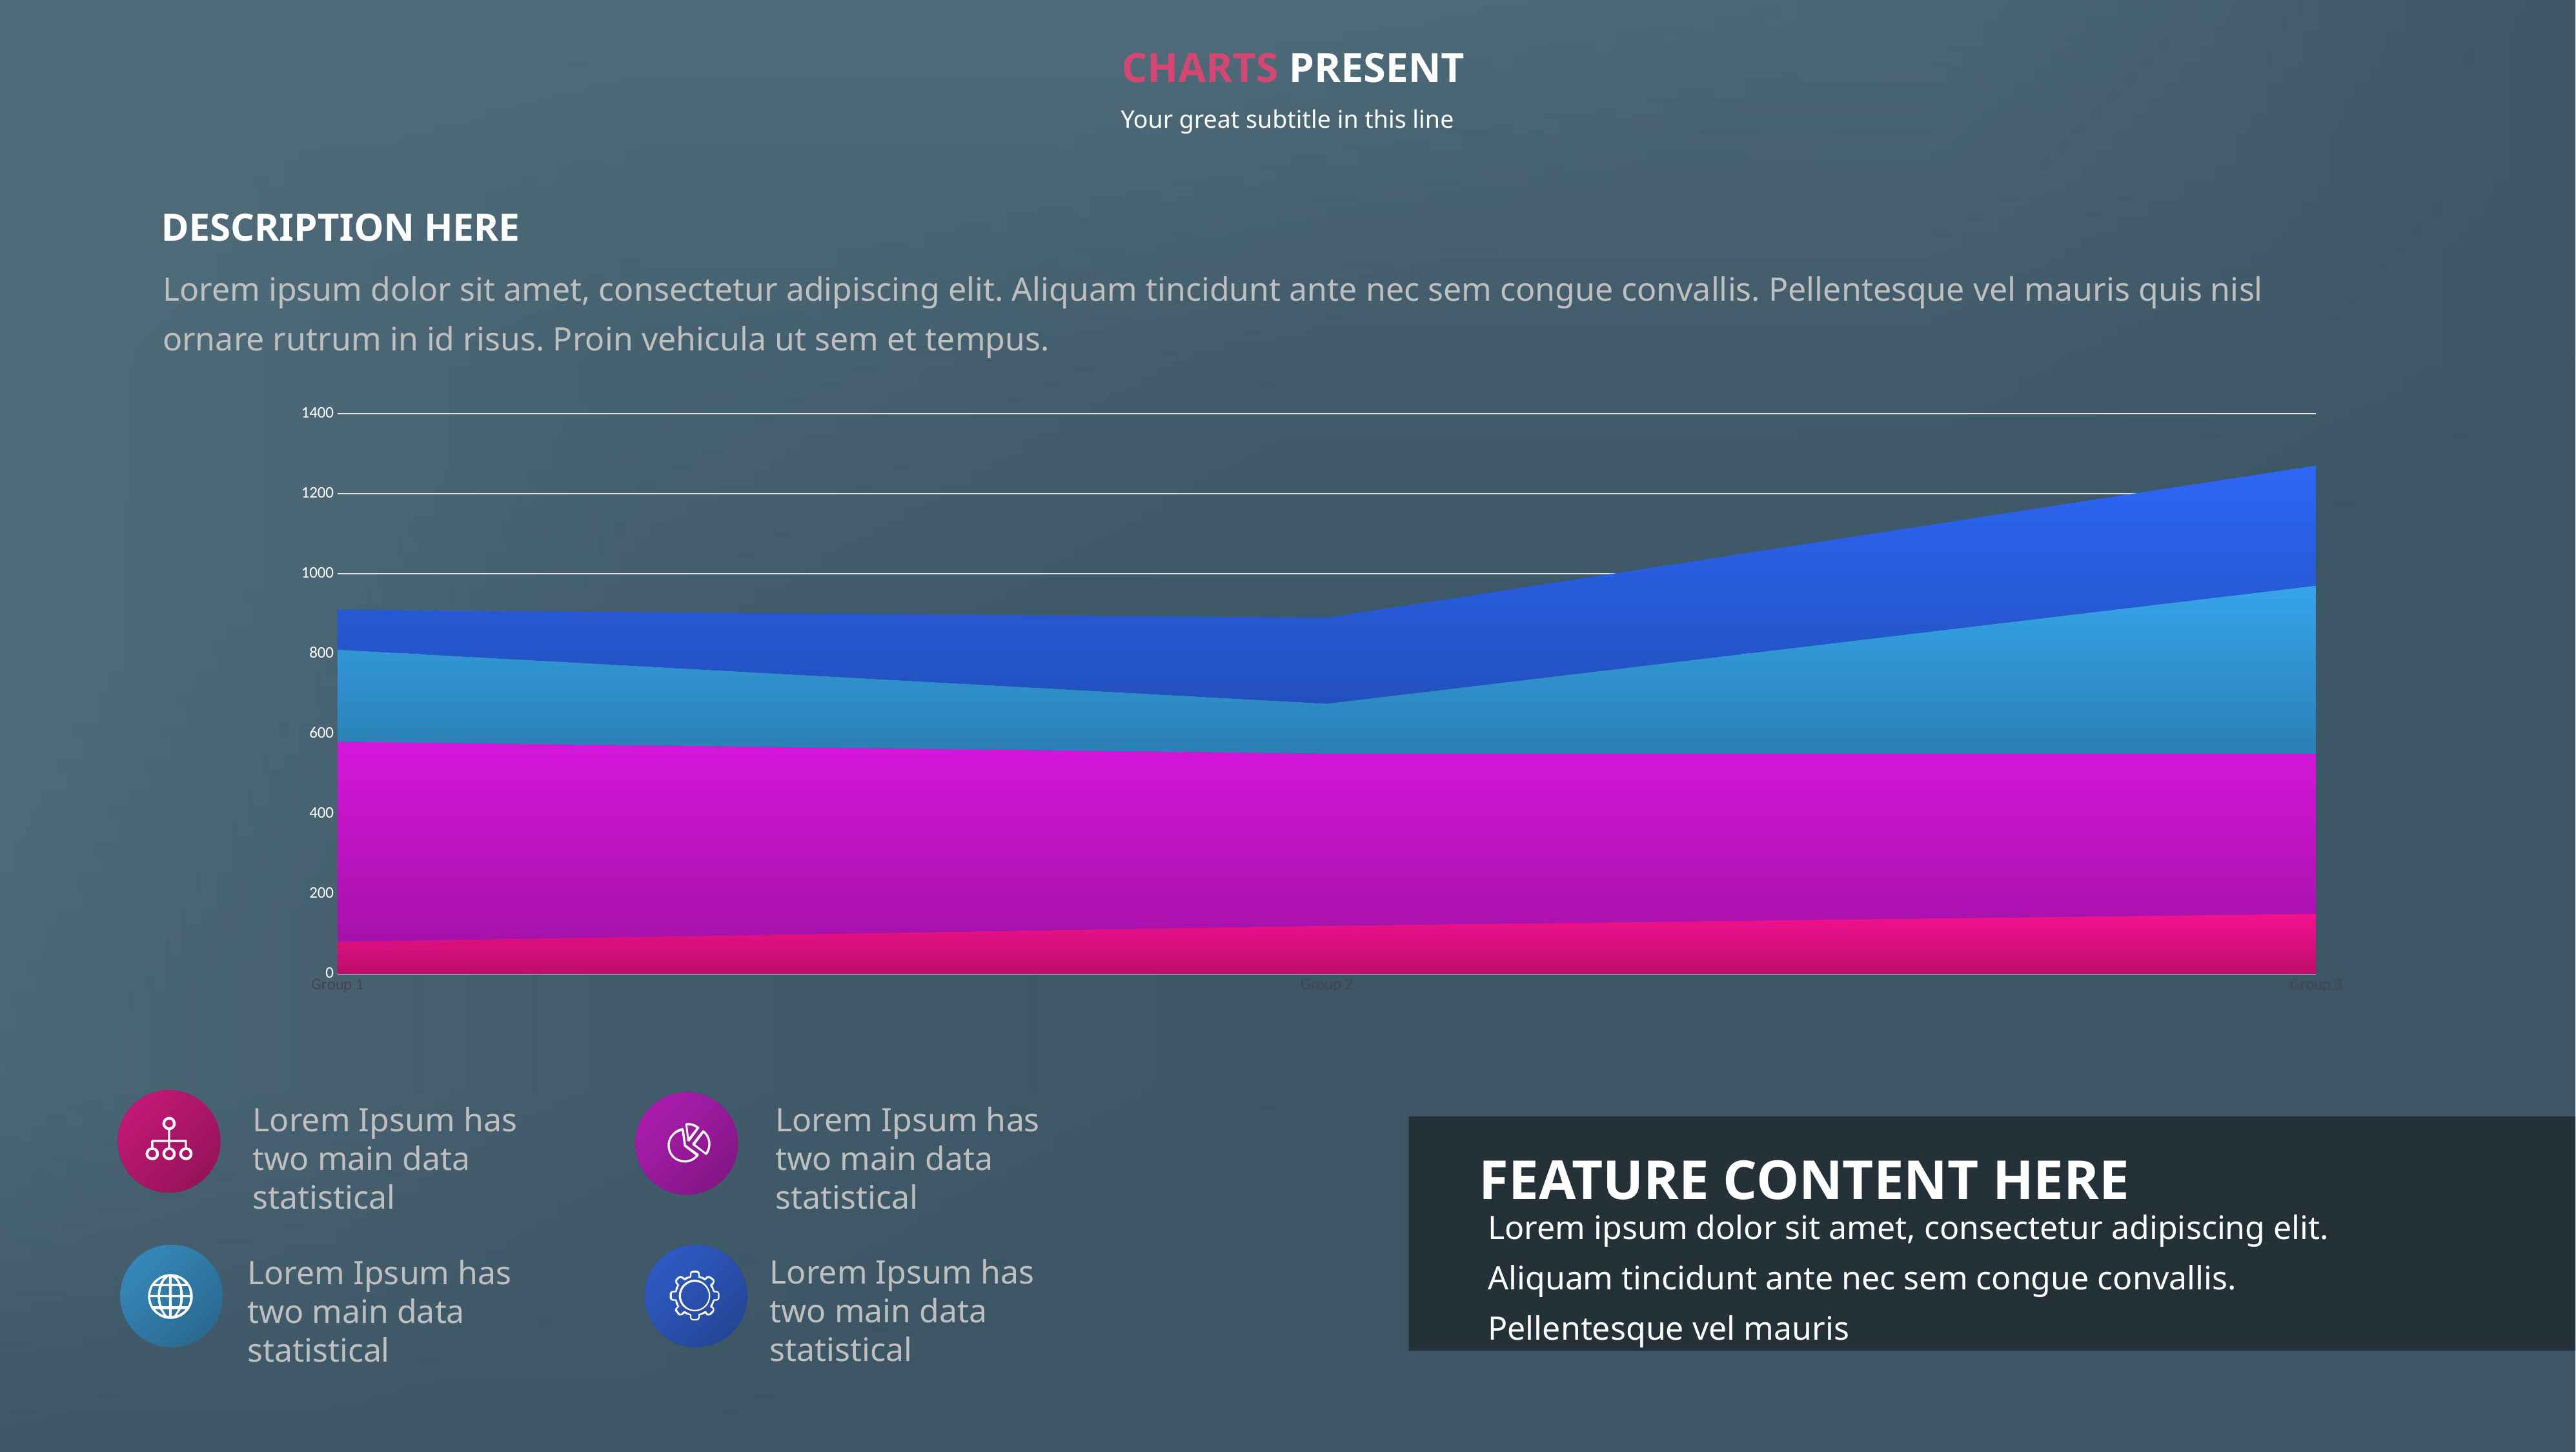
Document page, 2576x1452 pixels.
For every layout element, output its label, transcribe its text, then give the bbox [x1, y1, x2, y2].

text_box Lorem Ipsum has two main data statistical [229, 1087, 604, 1227]
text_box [117, 1090, 221, 1193]
text_box Lorem Ipsum has two main data statistical [224, 1240, 598, 1380]
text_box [635, 1092, 738, 1195]
text_box Lorem Ipsum has two main data statistical [752, 1087, 1127, 1227]
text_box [136, 193, 2377, 372]
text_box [803, 32, 1783, 146]
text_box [1408, 1116, 2576, 1351]
picture [0, 0, 2576, 1452]
chart [206, 401, 2369, 1034]
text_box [644, 1244, 747, 1347]
text_box Lorem Ipsum has two main data statistical [746, 1240, 1121, 1380]
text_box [120, 1244, 223, 1347]
